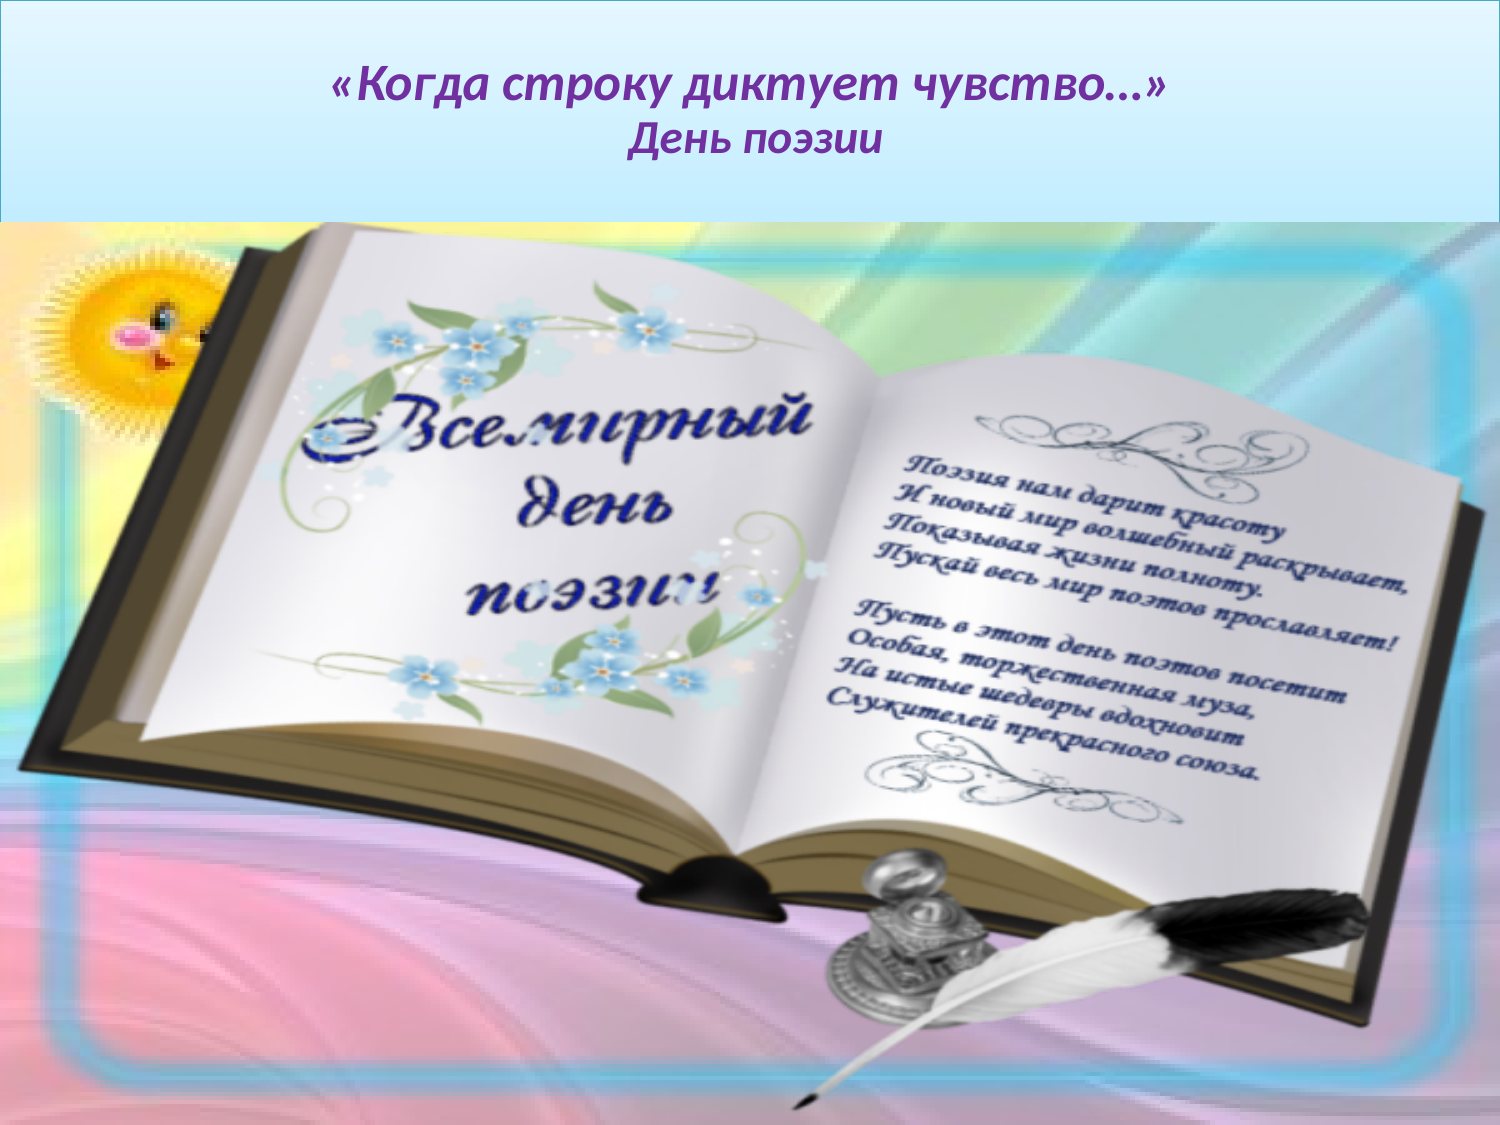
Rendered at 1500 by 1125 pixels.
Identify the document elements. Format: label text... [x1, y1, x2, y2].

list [0, 222, 1500, 1125]
title «Когда строку диктует чувство…» День поэзии [0, 0, 1500, 222]
